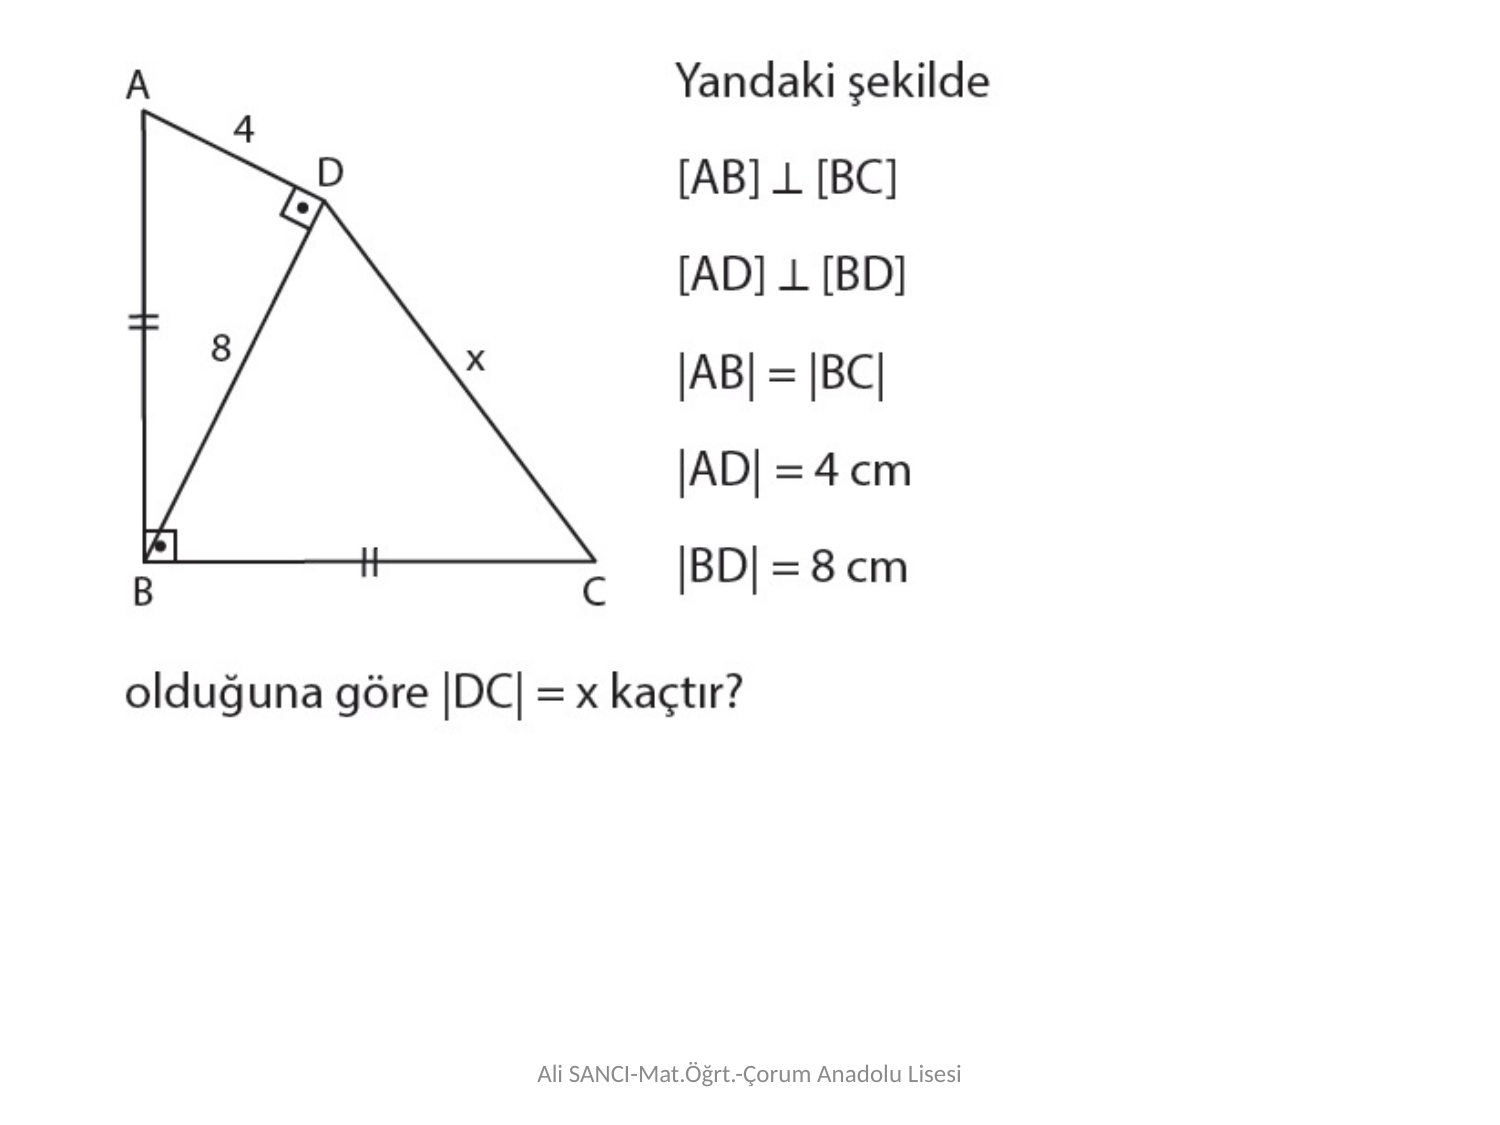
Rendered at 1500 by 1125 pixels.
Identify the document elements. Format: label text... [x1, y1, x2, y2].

footer Ali SANCI-Mat.Öğrt.-Çorum Anadolu Lisesi [512, 1042, 988, 1103]
picture [111, 18, 1004, 752]
